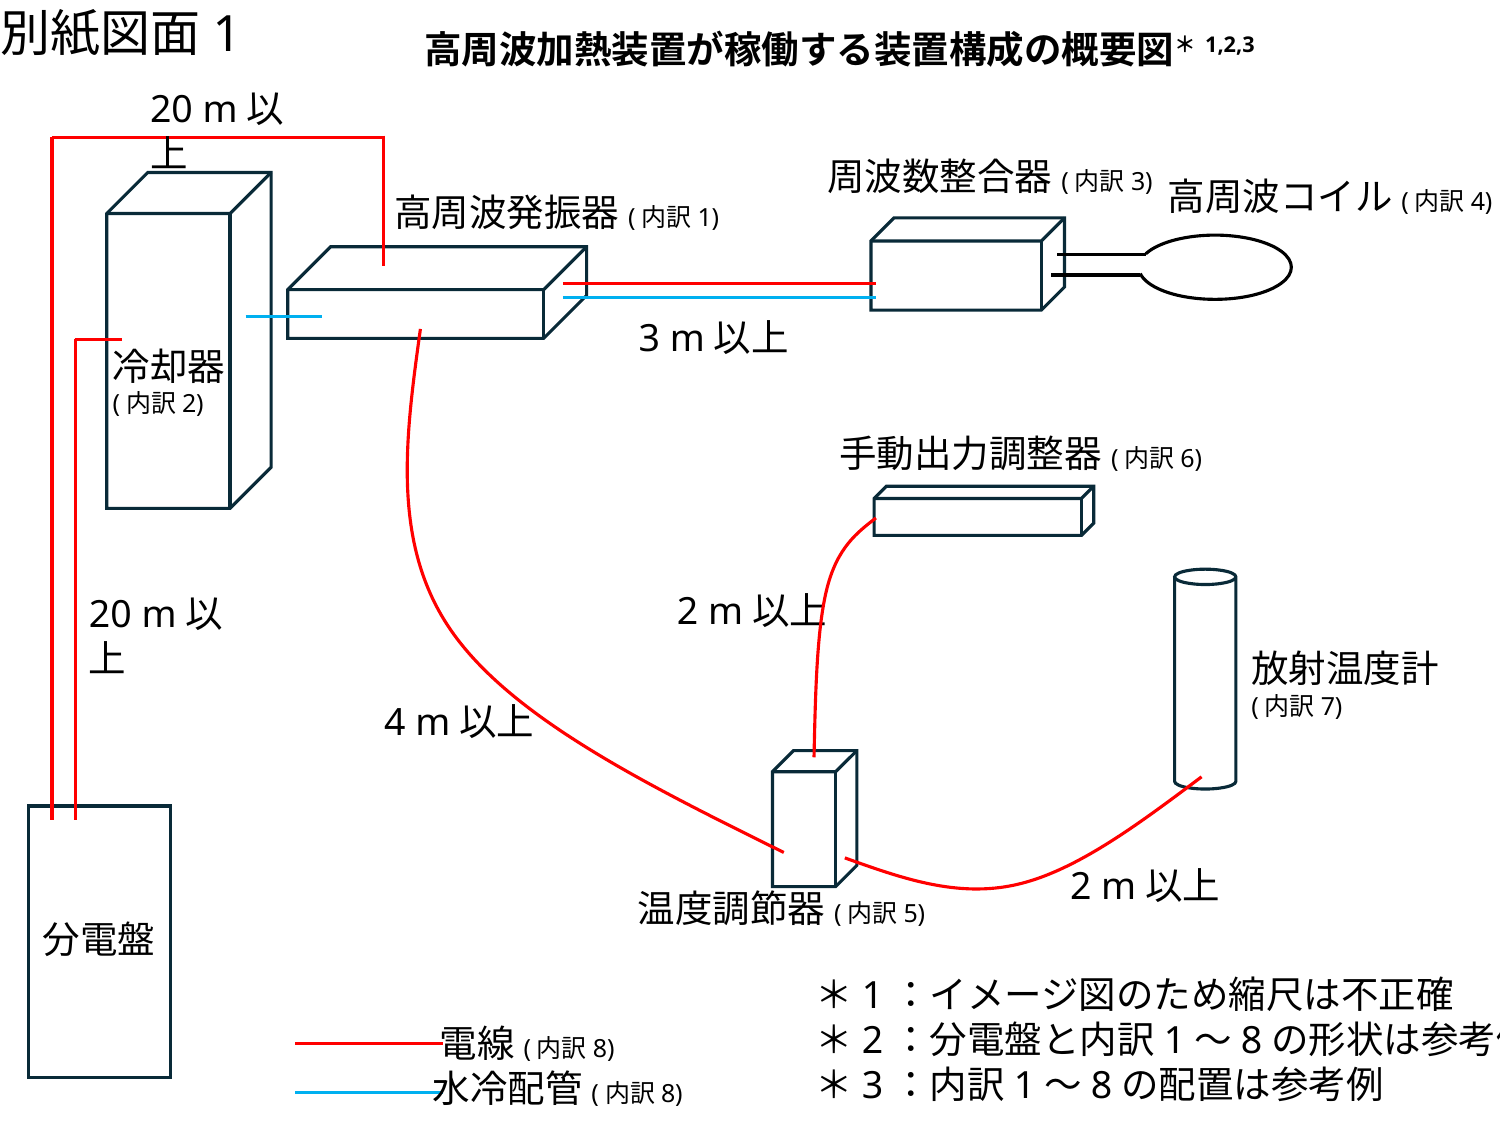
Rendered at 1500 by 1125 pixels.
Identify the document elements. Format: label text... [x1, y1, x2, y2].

text_box ＊1：イメージ図のため縮尺は不正確 ＊2：分電盤と内訳1～8の形状は参考例 ＊3：内訳1～8の配置は参考例 [800, 963, 1500, 1114]
text_box [869, 216, 1067, 312]
text_box 冷却器 (内訳2) [97, 341, 105, 426]
text_box 高周波加熱装置が稼働する装置構成の概要図＊1,2,3 [409, 19, 1270, 79]
text_box 水冷配管(内訳8) [417, 1057, 698, 1118]
text_box 別紙図面1 [0, 0, 256, 69]
text_box [872, 484, 1096, 537]
text_box [286, 245, 589, 340]
text_box [844, 775, 1203, 891]
text_box [105, 183, 273, 510]
text_box 20 m以上 [135, 139, 327, 183]
text_box 手動出力調整器(内訳6) [824, 422, 1217, 483]
text_box [812, 516, 877, 758]
text_box 3 m以上 [623, 306, 804, 367]
text_box 温度調節器(内訳5) [622, 877, 940, 938]
text_box 20 m以上 [77, 582, 266, 687]
text_box [405, 328, 785, 854]
text_box 電線(内訳8) [424, 1012, 630, 1057]
text_box 放射温度計 (内訳7) [1238, 637, 1454, 728]
text_box [770, 749, 859, 889]
text_box 4 m以上 [369, 690, 550, 750]
text_box 高周波コイル(内訳4) [1152, 165, 1500, 225]
text_box [27, 804, 172, 1079]
text_box 分電盤 [27, 908, 171, 969]
text_box 2 m以上 [1055, 854, 1235, 915]
text_box [1140, 233, 1293, 301]
text_box 20 m以上 [135, 77, 327, 136]
text_box 高周波発振器(内訳1) [385, 181, 734, 242]
text_box 2 m以上 [662, 579, 827, 640]
text_box [1172, 567, 1238, 791]
text_box 周波数整合器(内訳3) [812, 145, 1168, 205]
